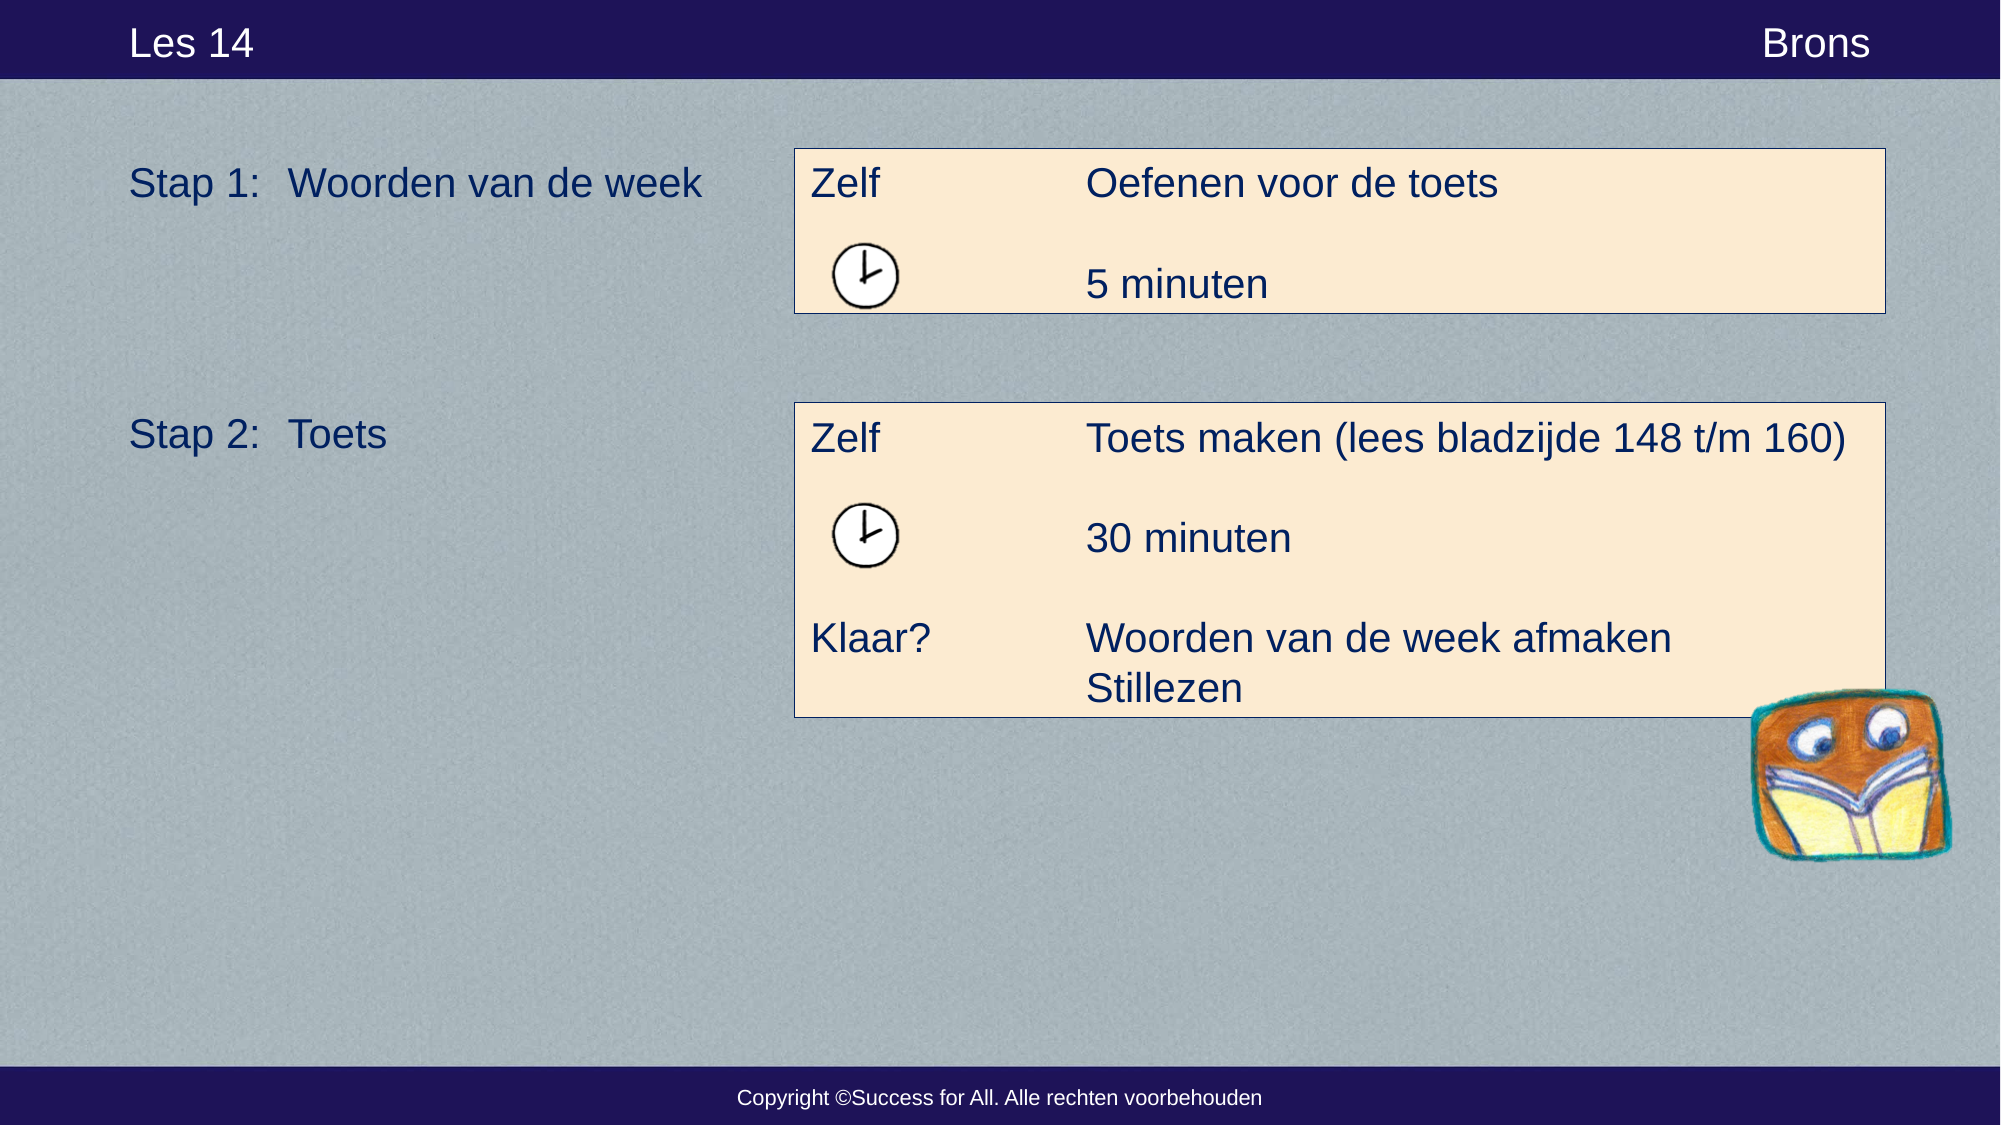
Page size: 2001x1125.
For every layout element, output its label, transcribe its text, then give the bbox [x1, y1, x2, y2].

text_box Stap 1: Woorden van de week Stap 2: Toets [114, 148, 907, 764]
text_box Zelf Oefenen voor de toets 5 minuten [794, 148, 1886, 314]
text_box Zelf Toets maken (lees bladzijde 148 t/m 160) 30 minuten Klaar? Woorden van de week afmaken Stillezen [794, 402, 1886, 718]
text_box Brons [999, 8, 1886, 73]
text_box Copyright ©Success for All. Alle rechten voorbehouden [0, 1076, 2000, 1125]
picture [0, 0, 2001, 1125]
text_box Les 14 [114, 8, 354, 73]
